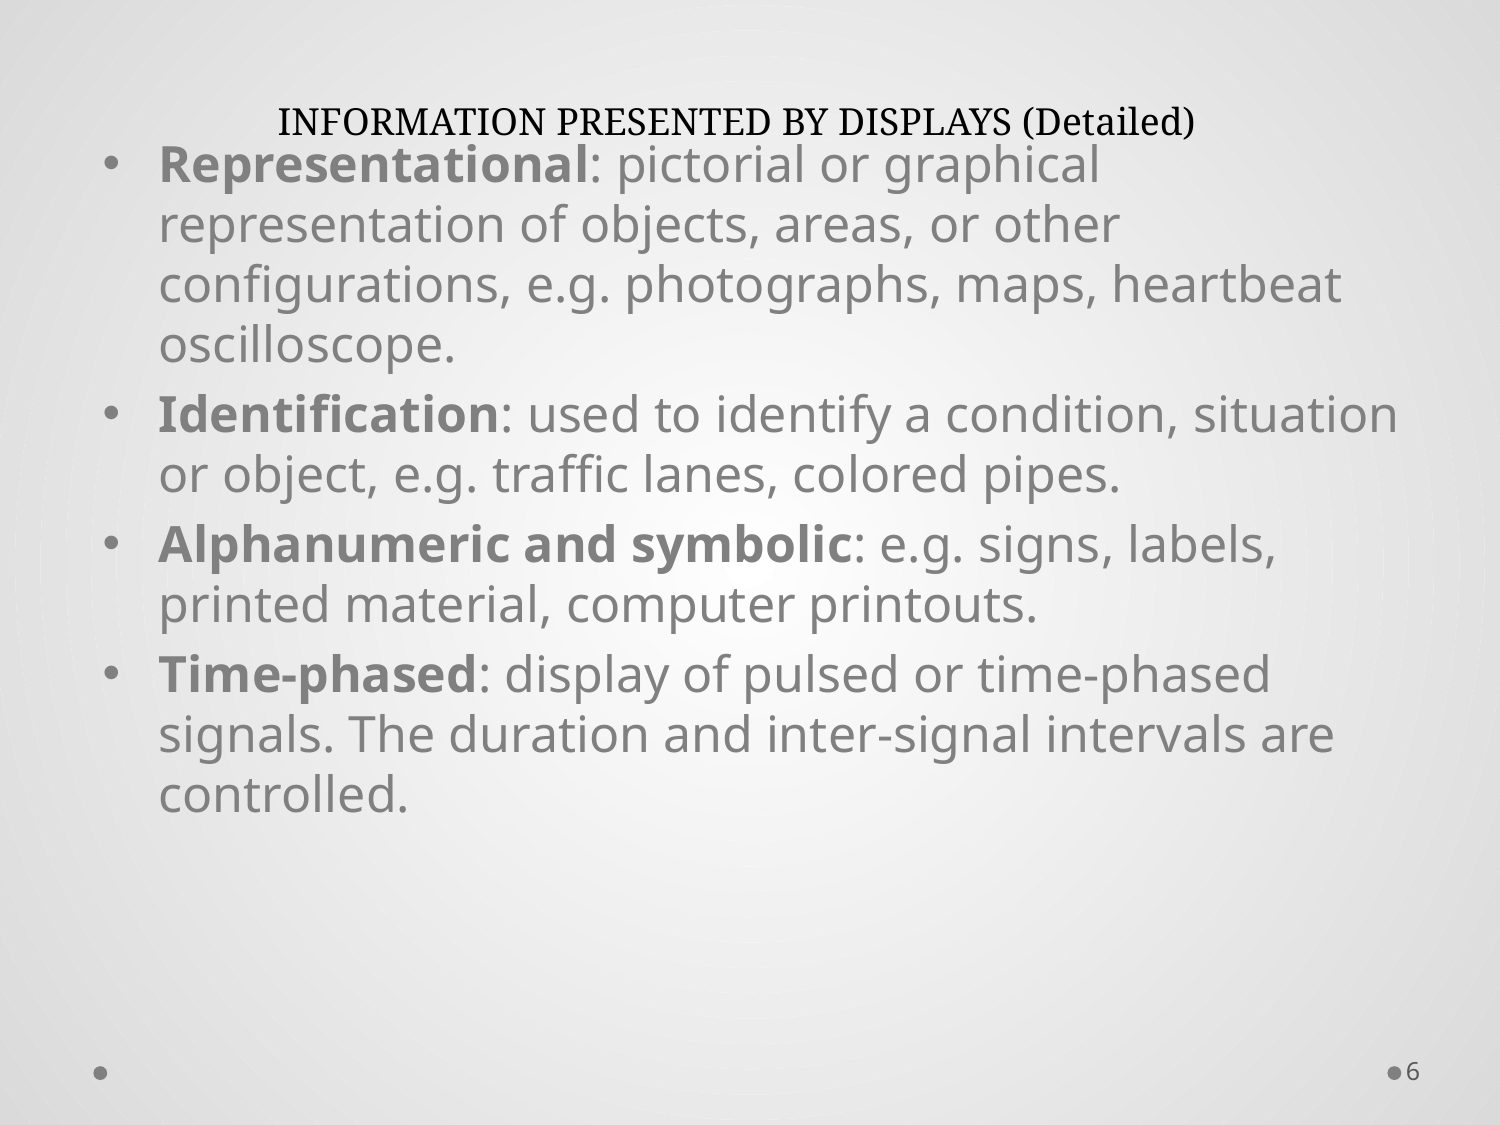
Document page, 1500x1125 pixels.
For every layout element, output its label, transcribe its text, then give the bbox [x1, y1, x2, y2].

slide_number 6 [1401, 1042, 1494, 1103]
title INFORMATION PRESENTED BY DISPLAYS (Detailed) [62, 50, 1413, 150]
list Representational: pictorial or graphical representation of objects, areas, or other configurations, e.g. photographs, maps, heartbeat oscilloscope. Identification: used to identify a condition, situation or object, e.g. traffic lanes, colored pipes. Alphanumeric and symbolic: e.g. signs, labels, printed material, computer printouts. Time-phased: display of pulsed or time-phased signals. The duration and inter-signal intervals are controlled. [87, 125, 1438, 1113]
